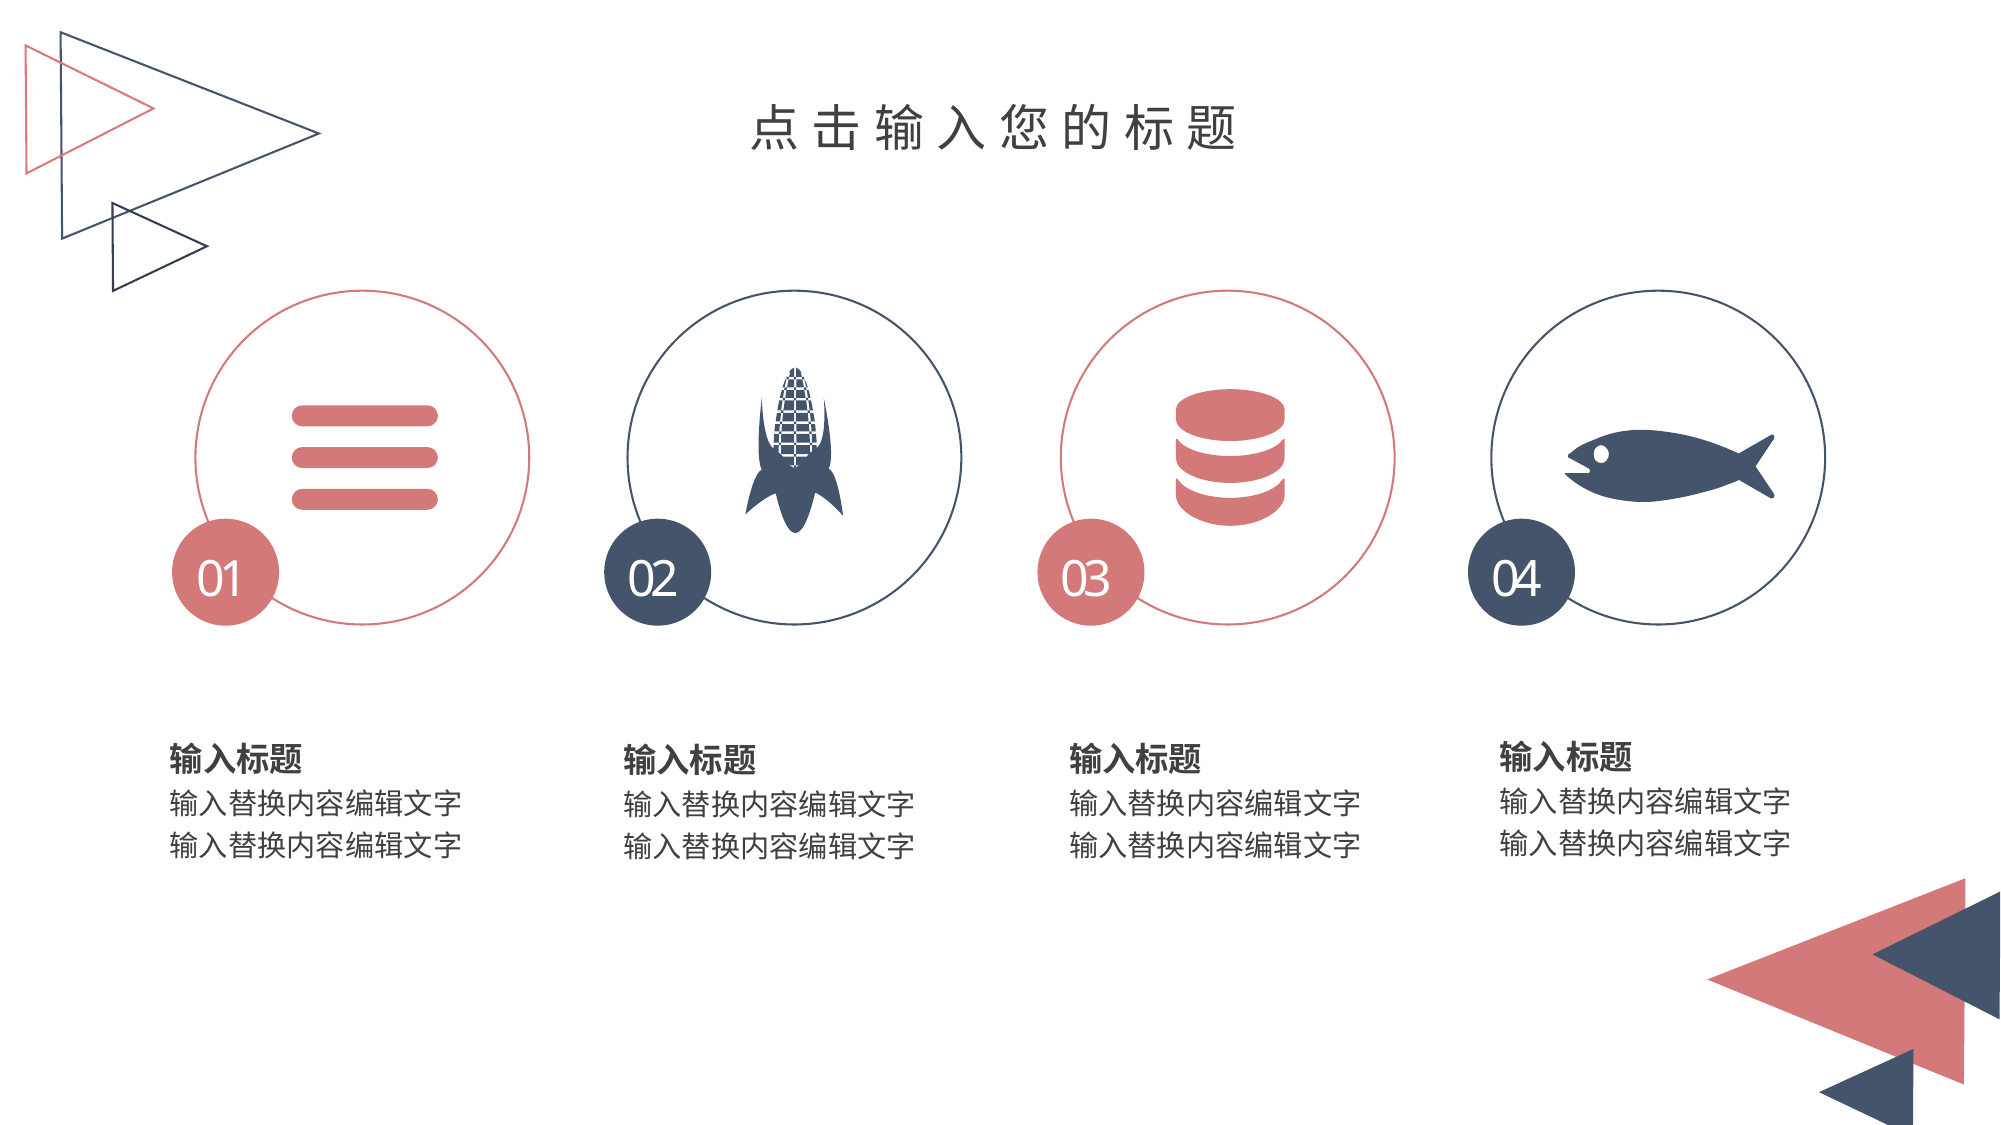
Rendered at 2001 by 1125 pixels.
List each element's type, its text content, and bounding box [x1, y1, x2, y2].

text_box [1060, 290, 1395, 625]
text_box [627, 290, 962, 625]
text_box 输入标题 [591, 739, 1017, 780]
text_box 输入替换内容编辑文字输入替换内容编辑文字 [591, 779, 954, 868]
text_box 输入标题 [1468, 735, 1893, 777]
text_box 输入替换内容编辑文字输入替换内容编辑文字 [1037, 777, 1400, 866]
text_box 输入替换内容编辑文字输入替换内容编辑文字 [138, 778, 500, 866]
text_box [172, 518, 280, 626]
text_box 点击输入您的标题 [685, 96, 1301, 157]
text_box 输入标题 [1037, 737, 1462, 778]
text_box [604, 518, 712, 626]
text_box 输入标题 [138, 737, 563, 779]
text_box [1037, 518, 1145, 626]
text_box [1468, 518, 1576, 626]
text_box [195, 290, 530, 625]
text_box 输入替换内容编辑文字输入替换内容编辑文字 [1468, 776, 1830, 865]
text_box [1491, 290, 1826, 625]
